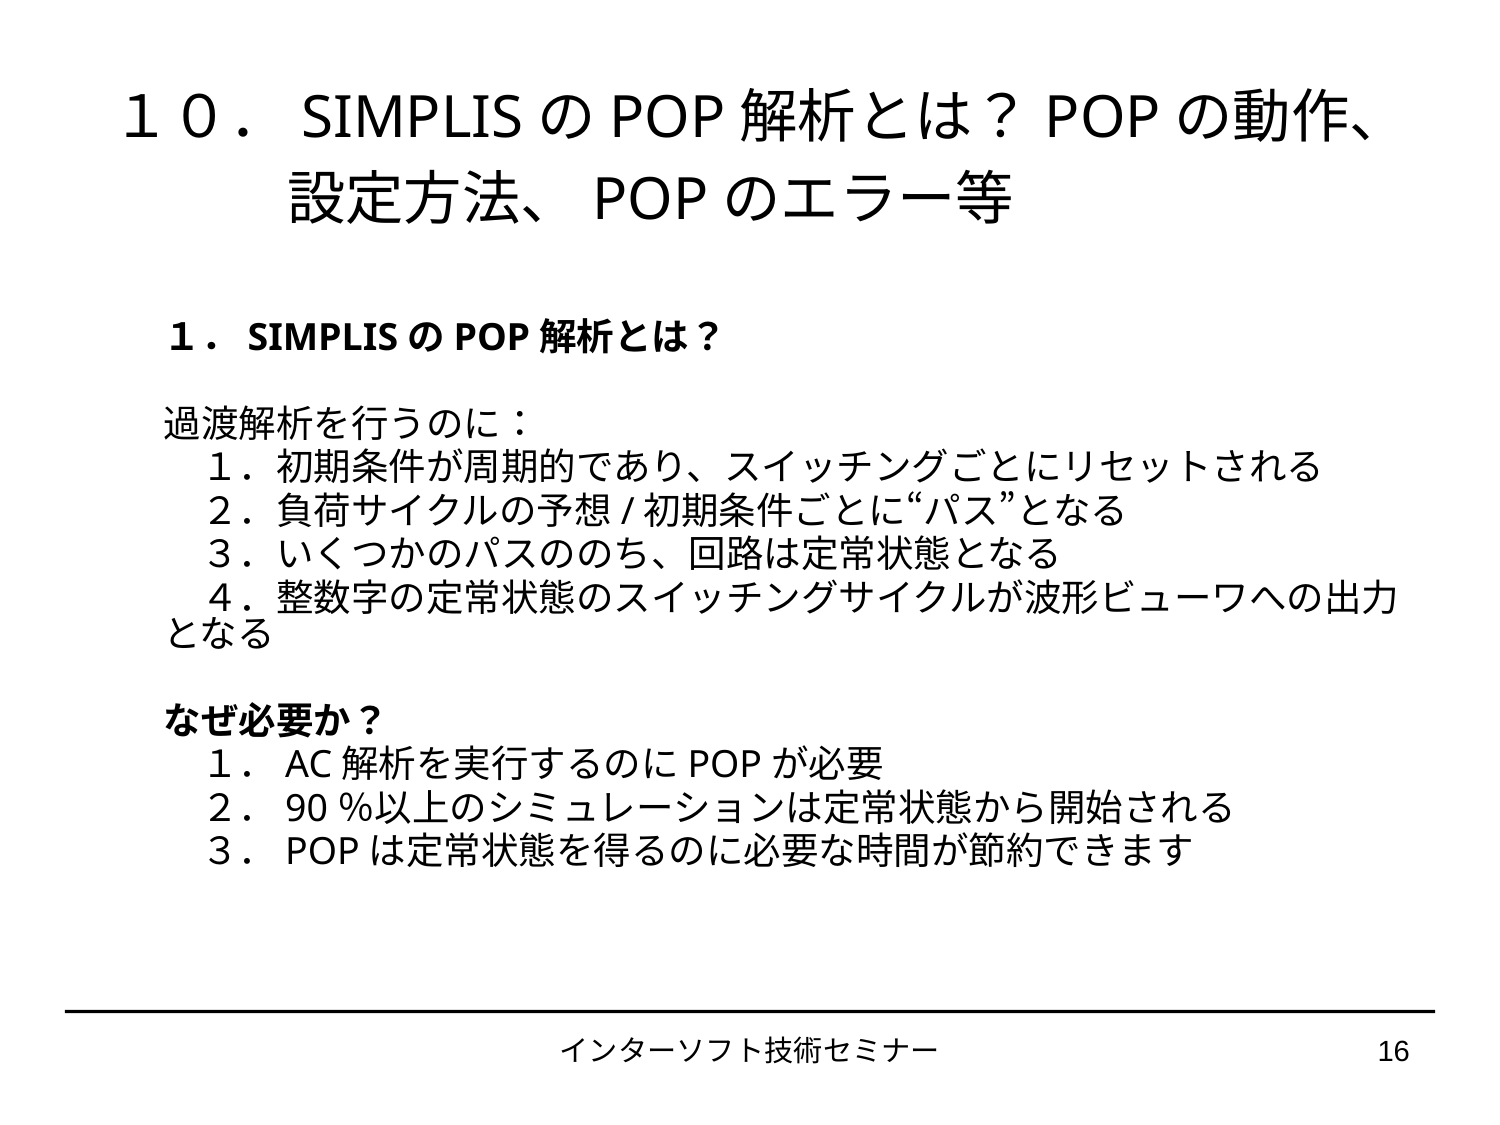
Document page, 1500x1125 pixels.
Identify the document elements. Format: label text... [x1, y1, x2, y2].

text_box [64, 1009, 1436, 1014]
slide_number 16 [1074, 1024, 1425, 1103]
list １０．SIMPLISのPOP解析とは？POPの動作、 設定方法、POPのエラー等 [97, 71, 1432, 244]
text_box １．SIMPLISのPOP解析とは？ 過渡解析を行うのに： １．初期条件が周期的であり、スイッチングごとにリセットされる ２．負荷サイクルの予想/初期条件ごとに“パス”となる ３．いくつかのパスののち、回路は定常状態となる ４．整数字の定常状態のスイッチングサイクルが波形ビューワへの出力となる なぜ必要か？ １．AC解析を実行するのにPOPが必要 ２．90％以上のシミュレーションは定常状態から開始される ３．POPは定常状態を得るのに必要な時間が節約できます [73, 314, 1436, 976]
footer インターソフト技術セミナー [512, 1024, 988, 1103]
